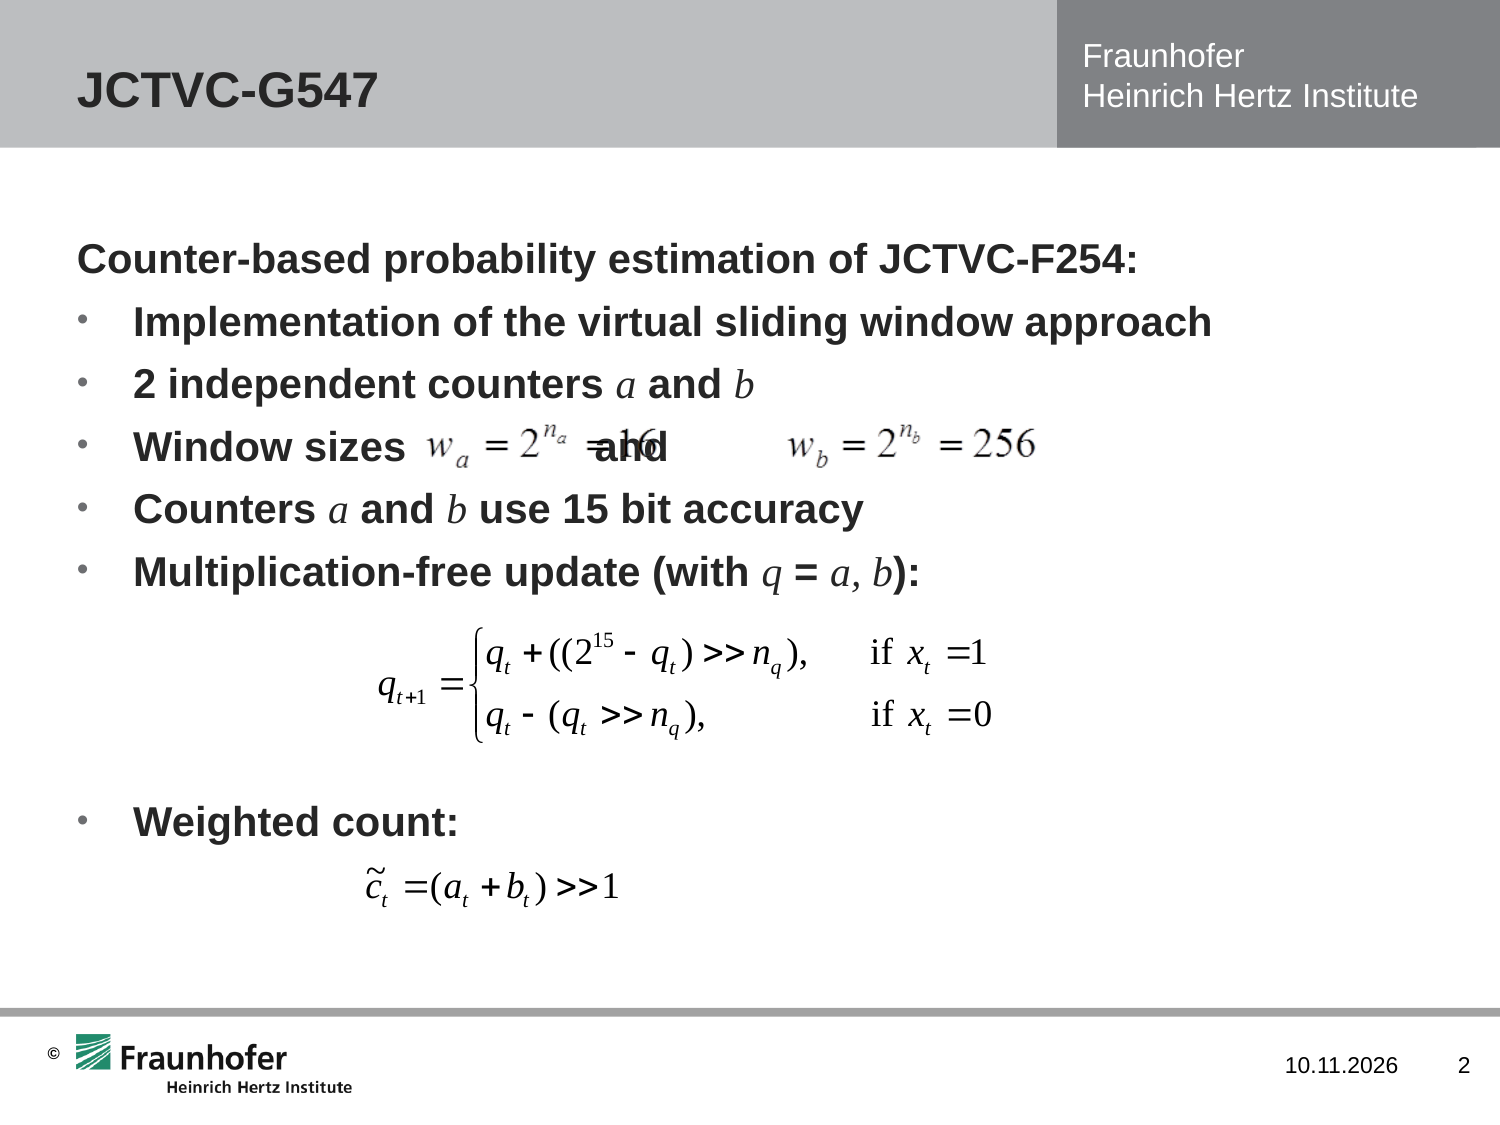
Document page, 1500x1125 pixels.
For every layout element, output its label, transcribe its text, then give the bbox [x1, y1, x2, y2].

picture [76, 1034, 352, 1093]
slide_number 2 [1394, 1034, 1471, 1094]
picture [419, 410, 667, 481]
picture [780, 410, 1046, 480]
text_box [359, 860, 623, 918]
list Counter-based probability estimation of JCTVC-F254: Implementation of the virtual sliding window approach 2 independent counters a and b Window sizes and Counters a and b use 15 bit accuracy Multiplication-free update (with q = a, b): Weighted count: [76, 231, 1341, 973]
title JCTVC-G547 [76, 58, 1022, 118]
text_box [371, 619, 998, 752]
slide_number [1019, 1034, 1394, 1094]
